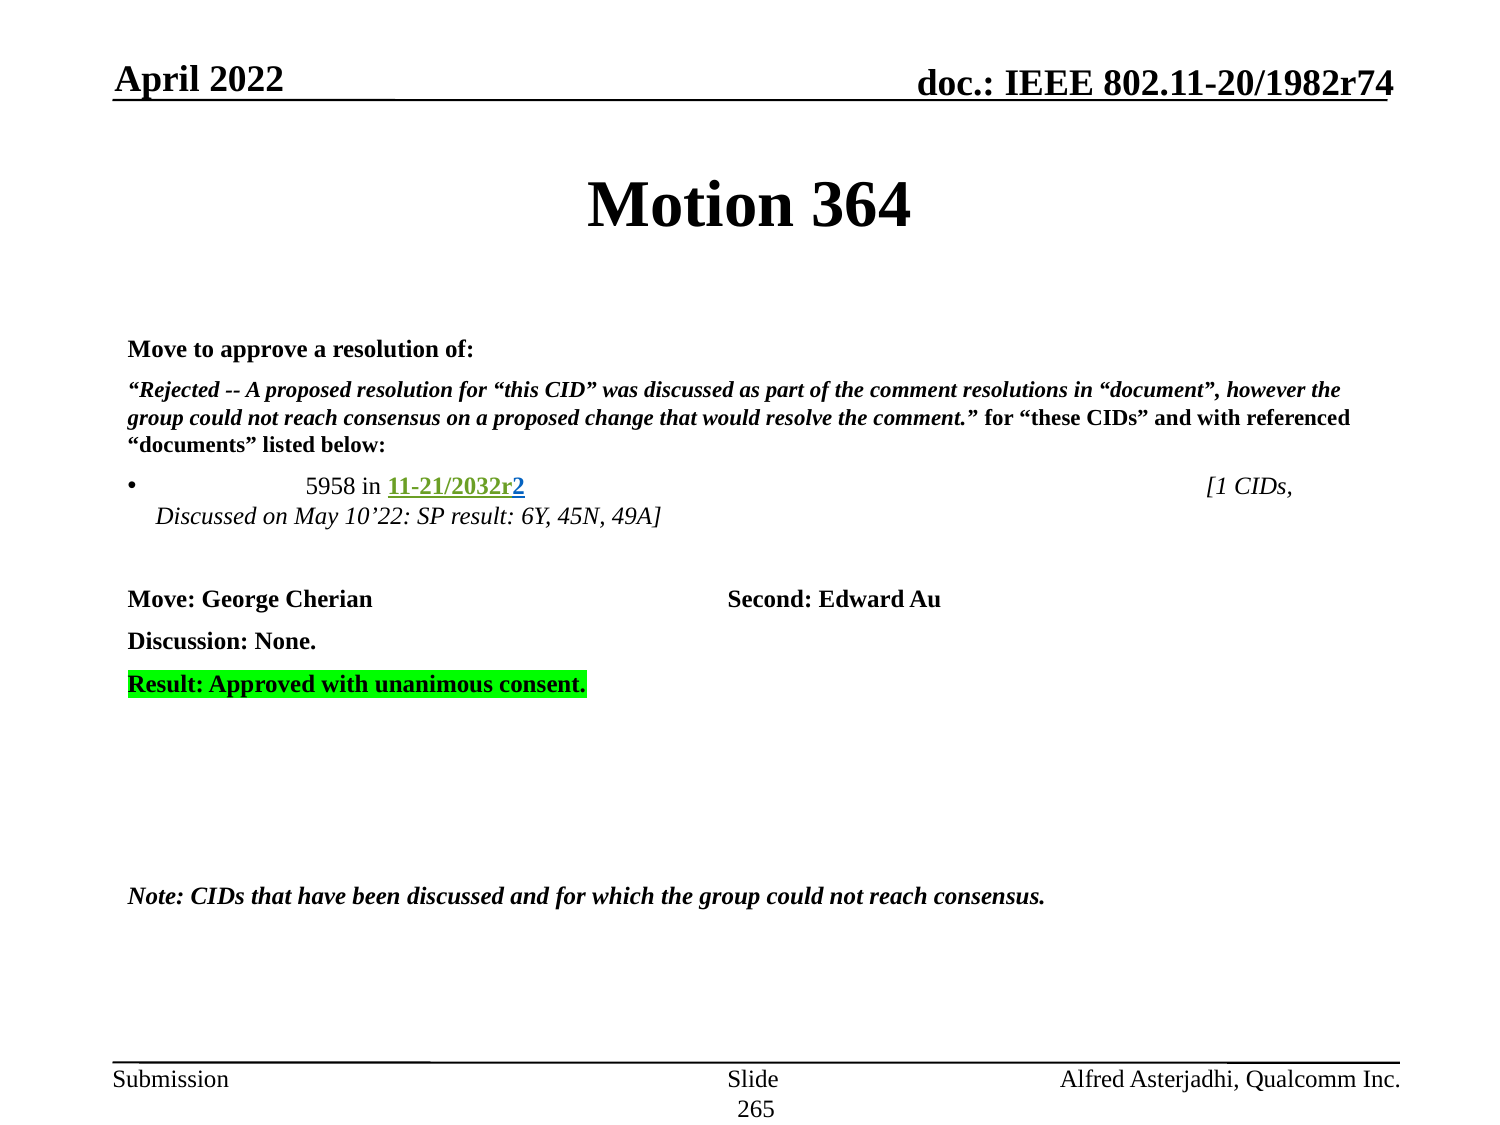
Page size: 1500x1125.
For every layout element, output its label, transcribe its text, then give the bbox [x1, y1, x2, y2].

footer Alfred Asterjadhi, Qualcomm Inc. [878, 1061, 1402, 1093]
slide_number Slide 265 [712, 1061, 800, 1123]
title Motion 364 [112, 112, 1388, 288]
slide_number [114, 54, 423, 100]
list Move to approve a resolution of: “Rejected -- A proposed resolution for “this CID” was discussed as part of the comment resolutions in “document”, however the group could not reach consensus on a proposed change that would resolve the comment.” for “these CIDs” and with referenced “documents” listed below: 5958 in 11-21/2032r2 [1 CIDs, Discussed on May 10’22: SP result: 6Y, 45N, 49A] Move: George Cherian Second: Edward Au Discussion: None. Result: Approved with unanimous consent. Note: CIDs that have been discussed and for which the group could not reach consensus. [112, 324, 1388, 1063]
